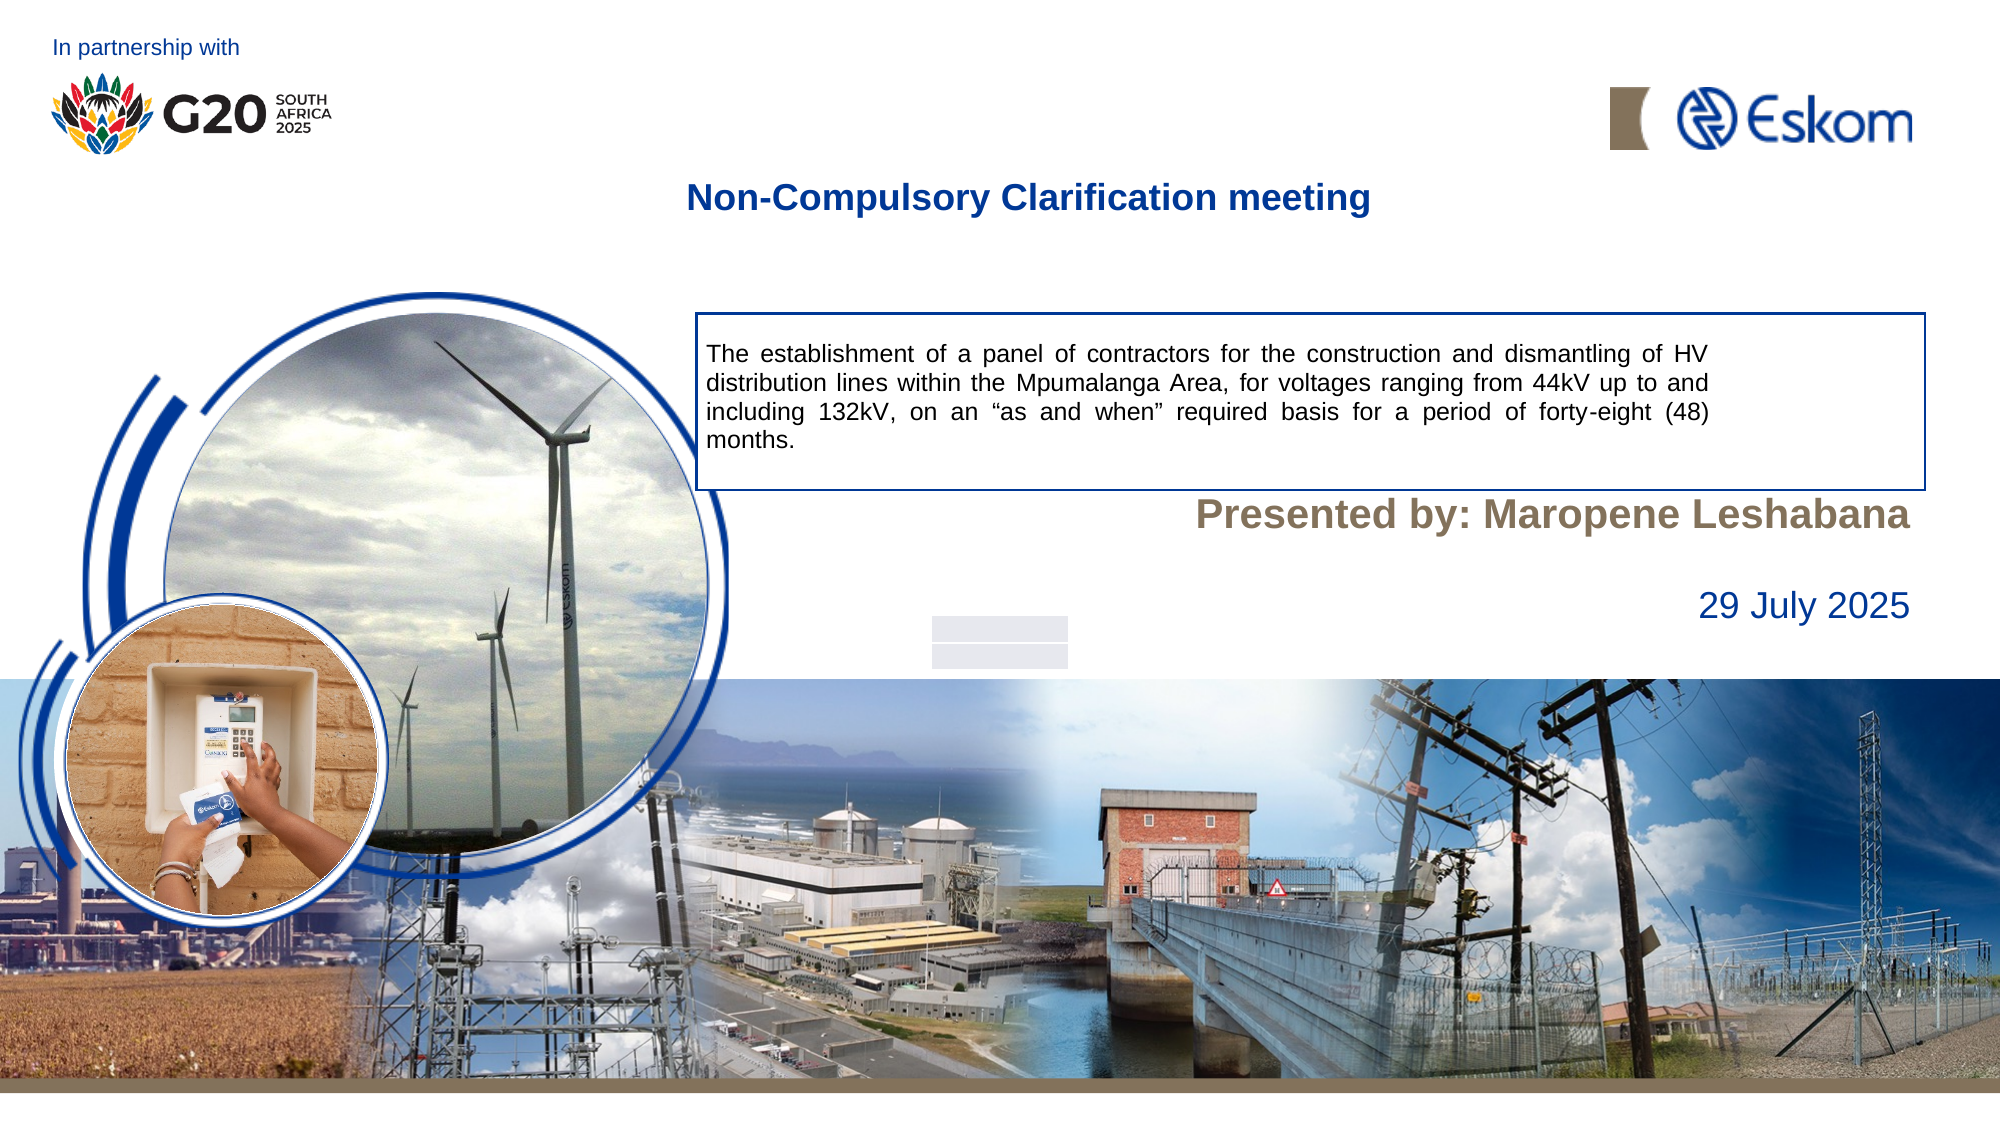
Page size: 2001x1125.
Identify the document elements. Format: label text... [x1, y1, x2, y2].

table_header [932, 616, 1068, 642]
subtitle Presented by: Maropene Leshabana [757, 479, 1926, 540]
picture [0, 313, 2000, 1078]
title [695, 312, 1926, 491]
list 29 July 2025 [757, 578, 1926, 633]
picture [50, 72, 337, 155]
text_box Non-Compulsory Clarification meeting [671, 165, 1926, 226]
table_cell [932, 644, 1068, 669]
